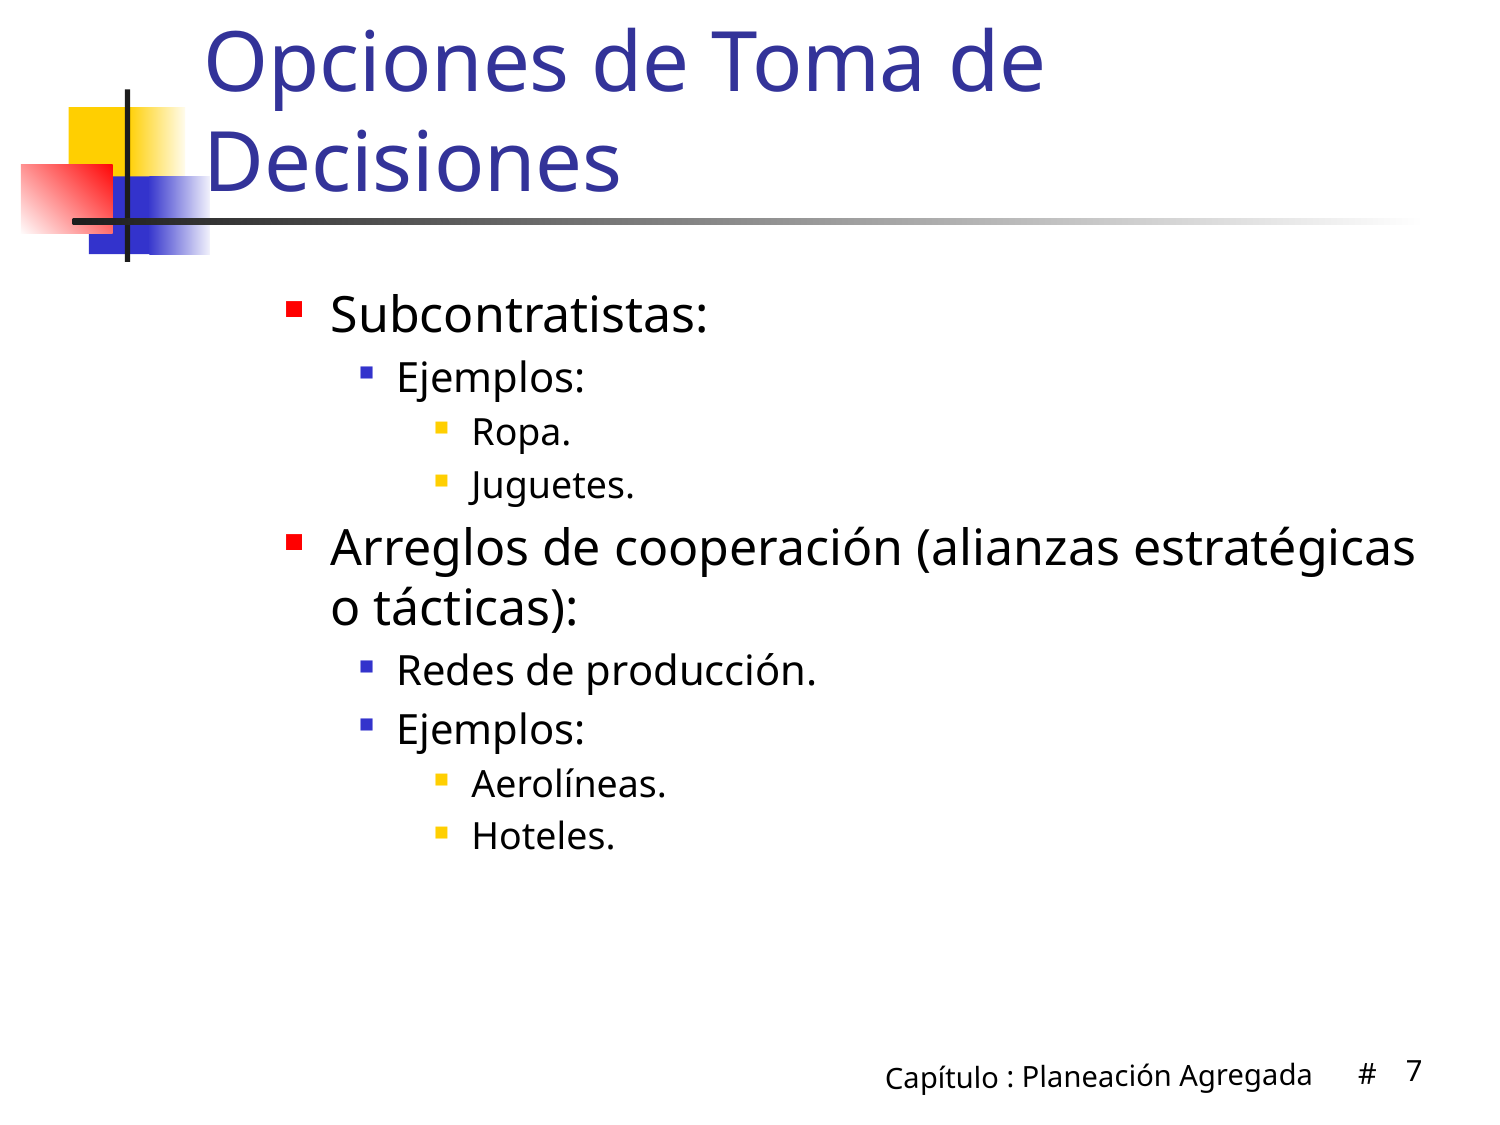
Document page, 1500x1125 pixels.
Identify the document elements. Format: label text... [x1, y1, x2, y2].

title Opciones de Toma de Decisiones [188, 27, 1468, 216]
slide_number 7 [1124, 1024, 1438, 1101]
footer Capítulo : Planeación Agregada # [836, 1028, 1427, 1109]
list Subcontratistas: Ejemplos: Ropa. Juguetes. Arreglos de cooperación (alianzas estratégicas o tácticas): Redes de producción. Ejemplos: Aerolíneas. Hoteles. [193, 274, 1470, 1007]
